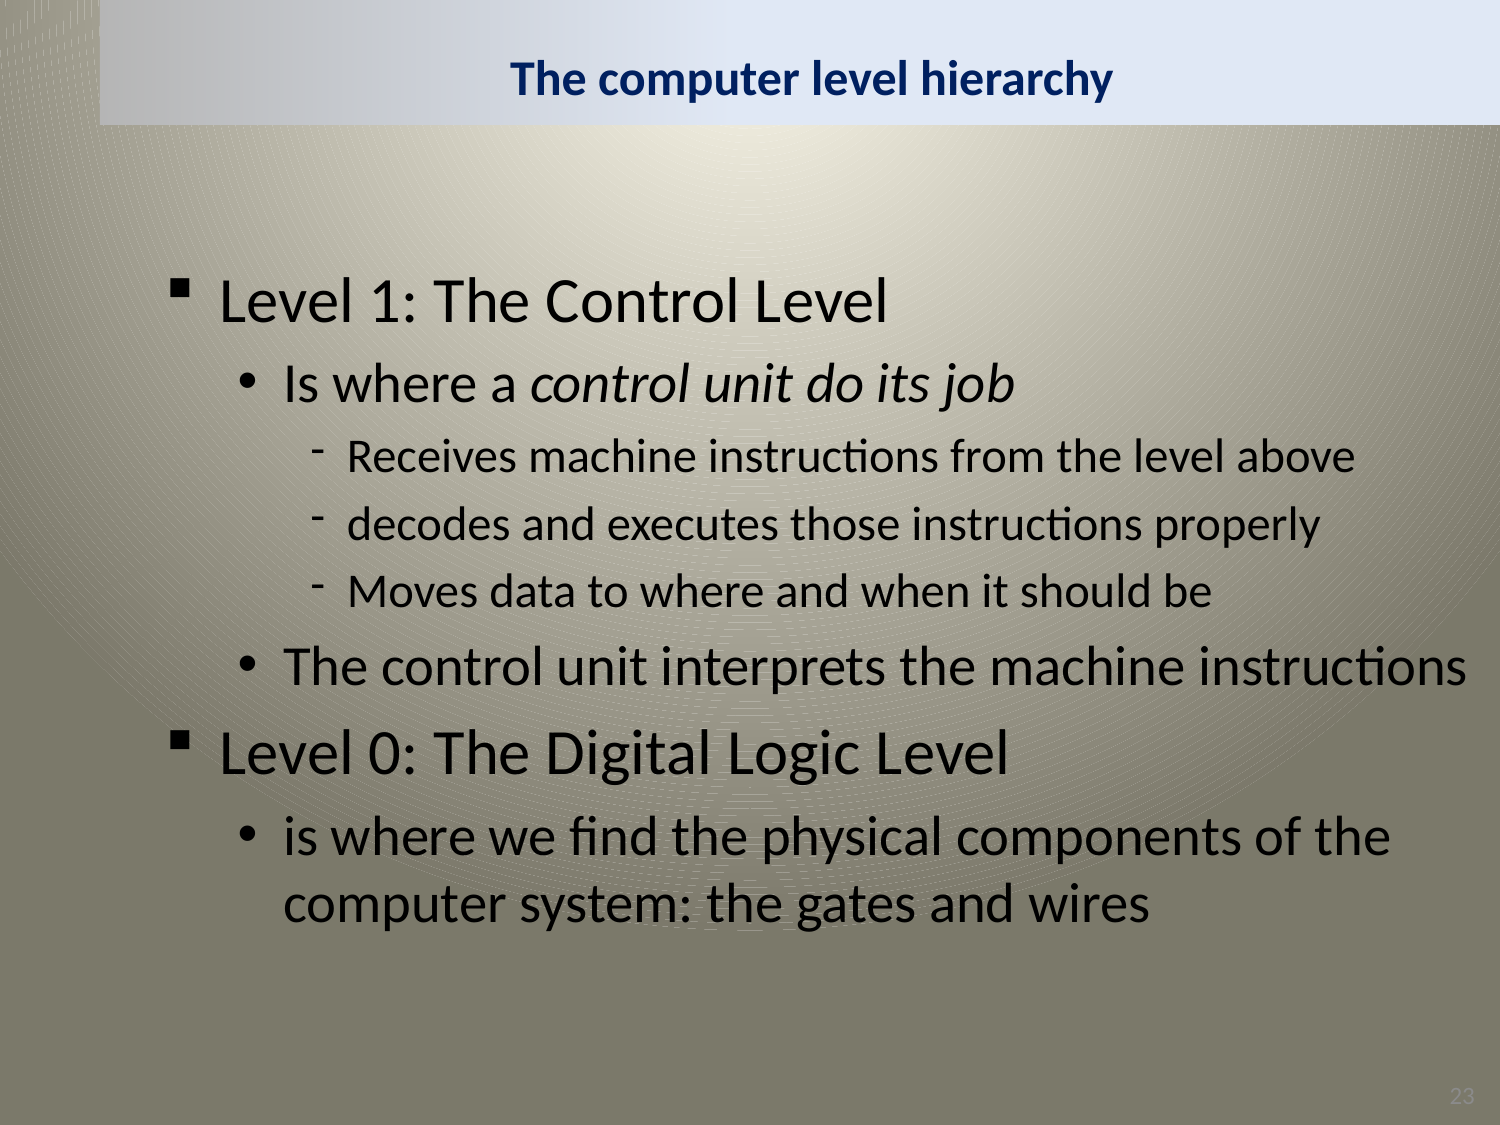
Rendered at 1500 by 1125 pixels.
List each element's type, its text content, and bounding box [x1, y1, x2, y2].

title The computer level hierarchy [135, 37, 1500, 113]
list Level 1: The Control Level Is where a control unit do its job Receives machine instructions from the level above decodes and executes those instructions properly Moves data to where and when it should be The control unit interprets the machine instructions Level 0: The Digital Logic Level is where we find the physical components of the computer system: the gates and wires [150, 249, 1488, 993]
